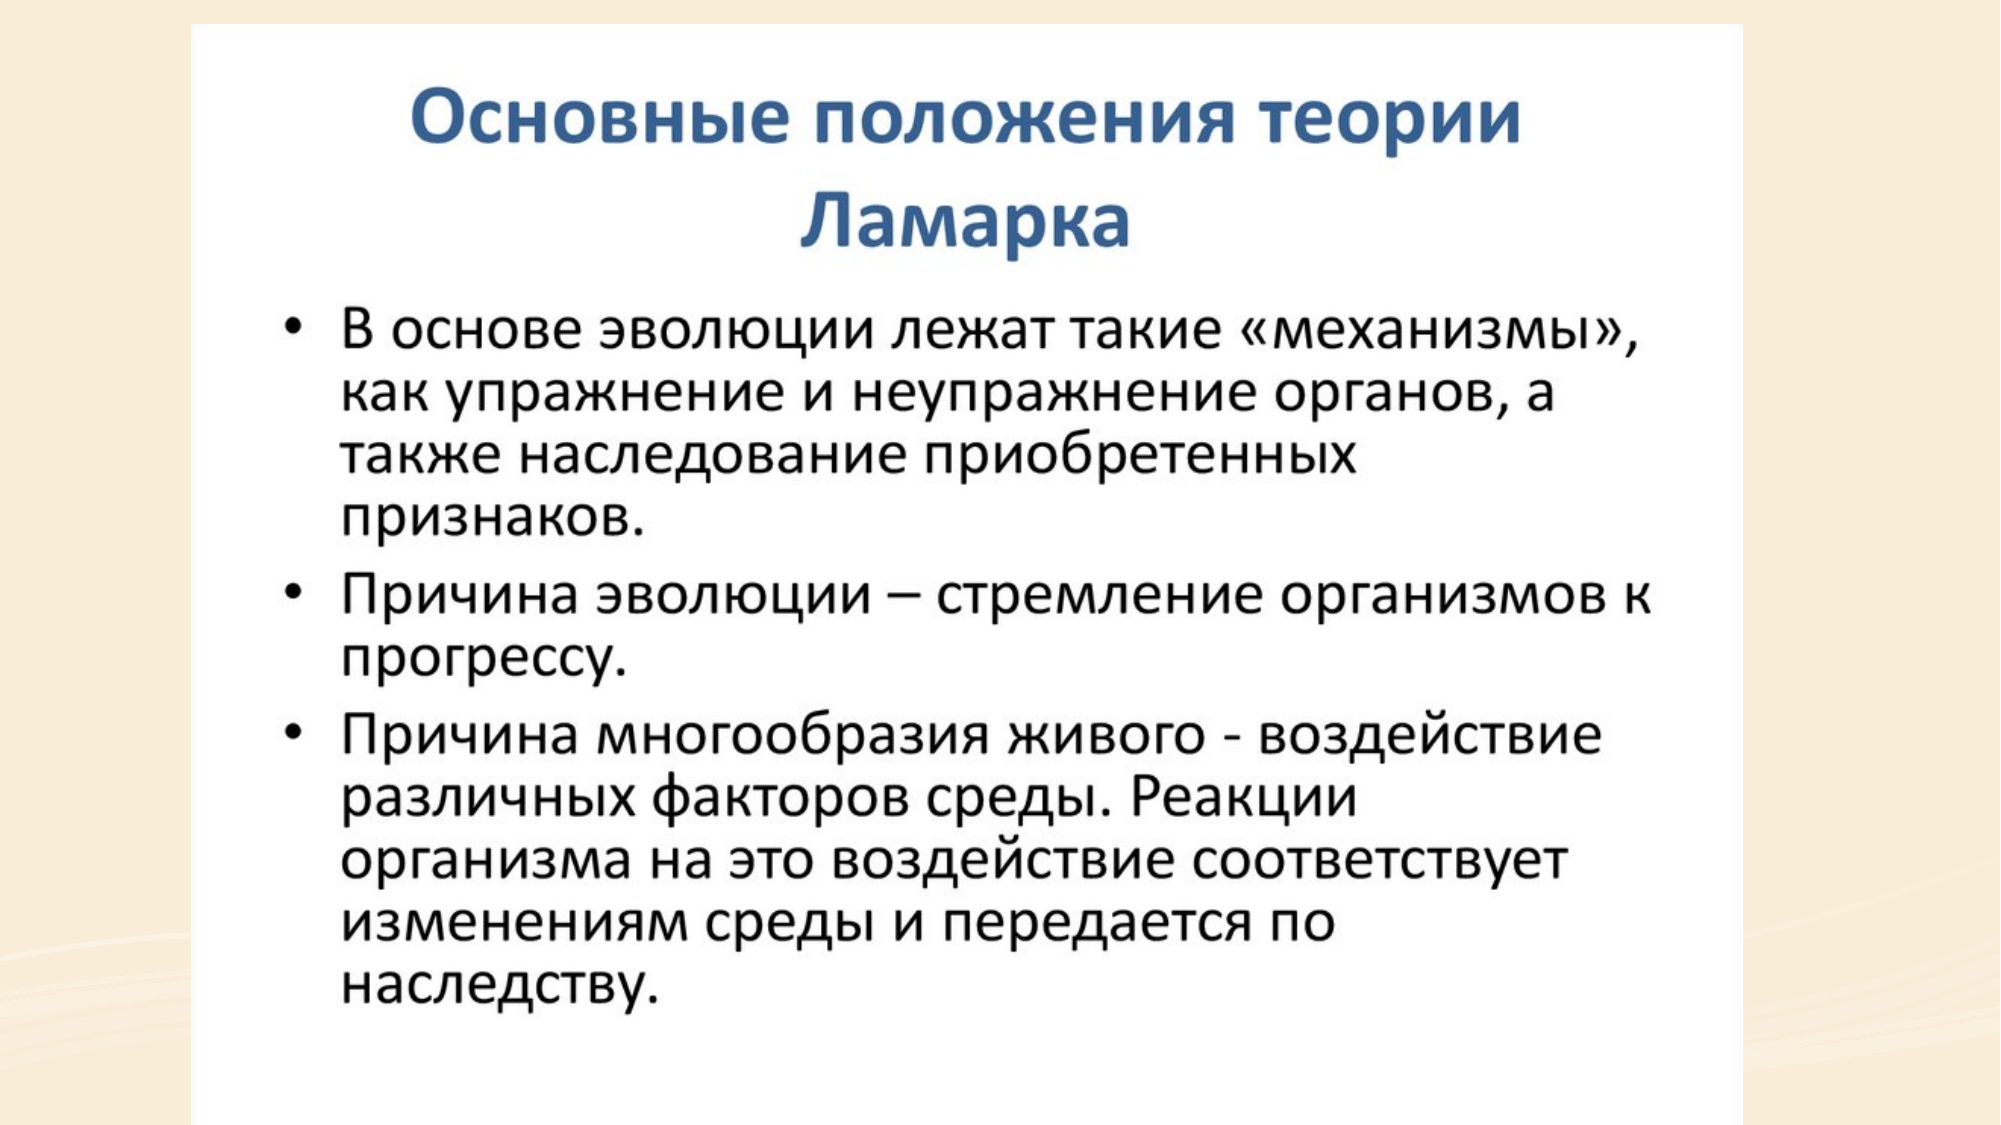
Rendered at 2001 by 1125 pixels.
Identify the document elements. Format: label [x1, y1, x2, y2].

picture [191, 24, 1743, 1125]
